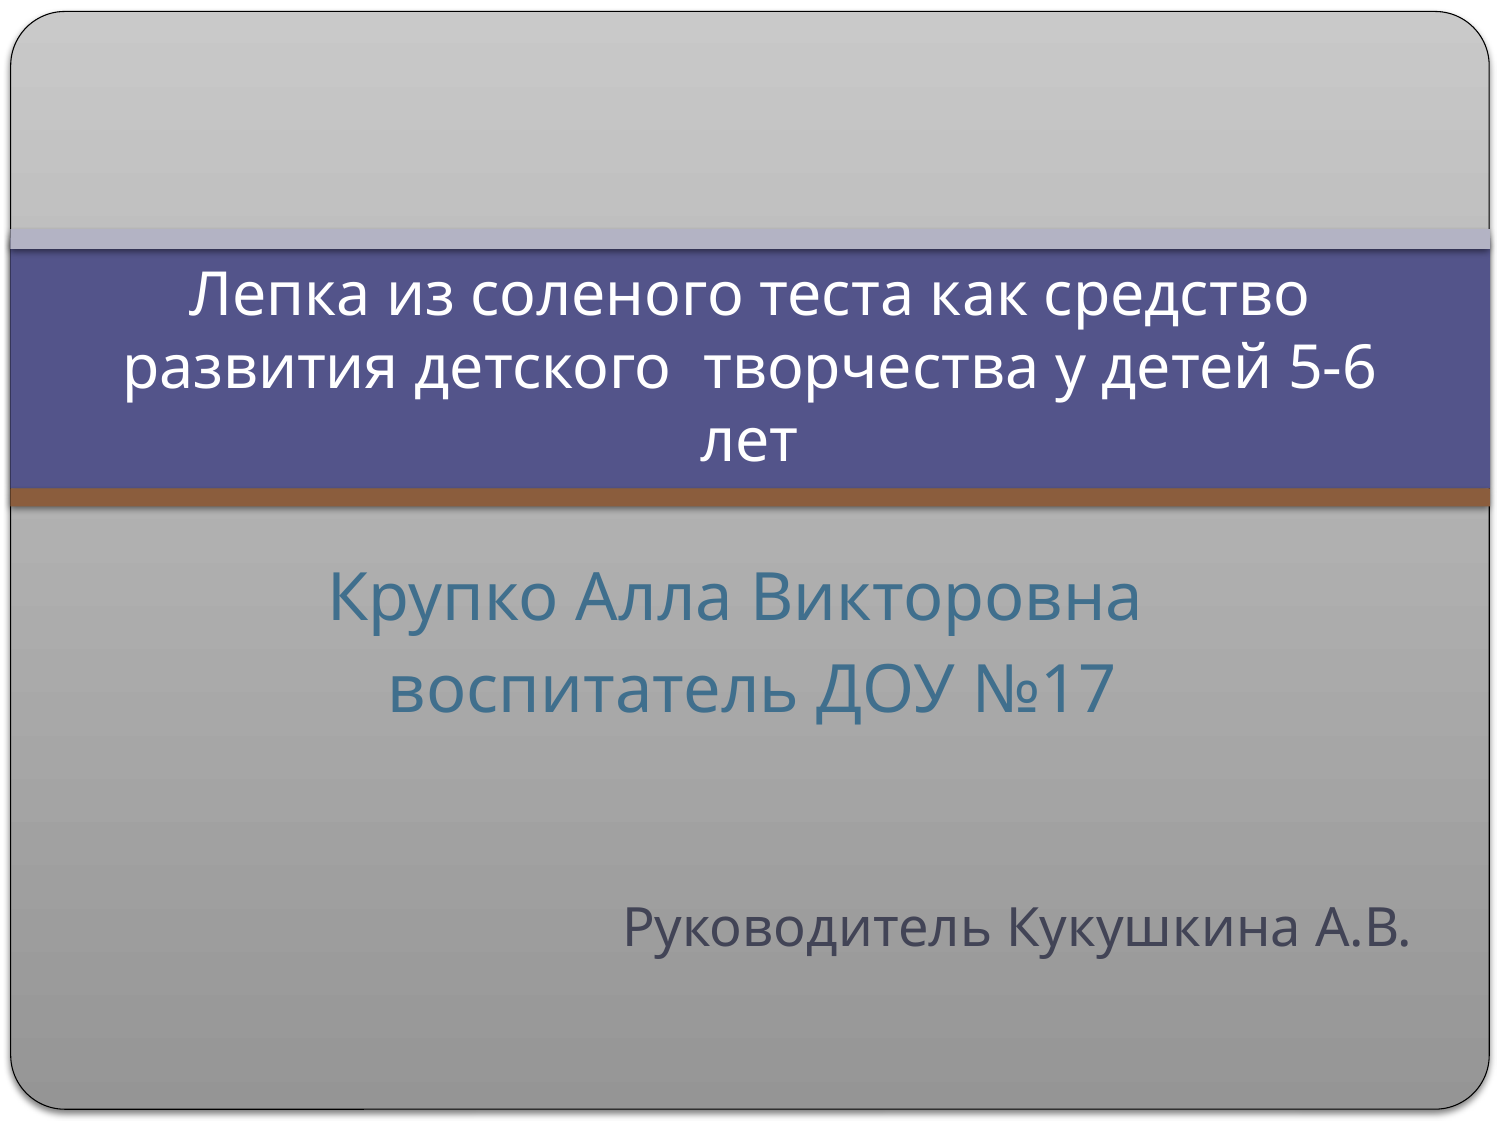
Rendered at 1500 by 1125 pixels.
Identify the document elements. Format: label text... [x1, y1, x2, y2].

title Лепка из соленого теста как средство развития детского творчества у детей 5-6 лет [75, 247, 1425, 489]
subtitle Крупко Алла Викторовна воспитатель ДОУ №17 Руководитель Кукушкина А.В. [46, 546, 1442, 1043]
